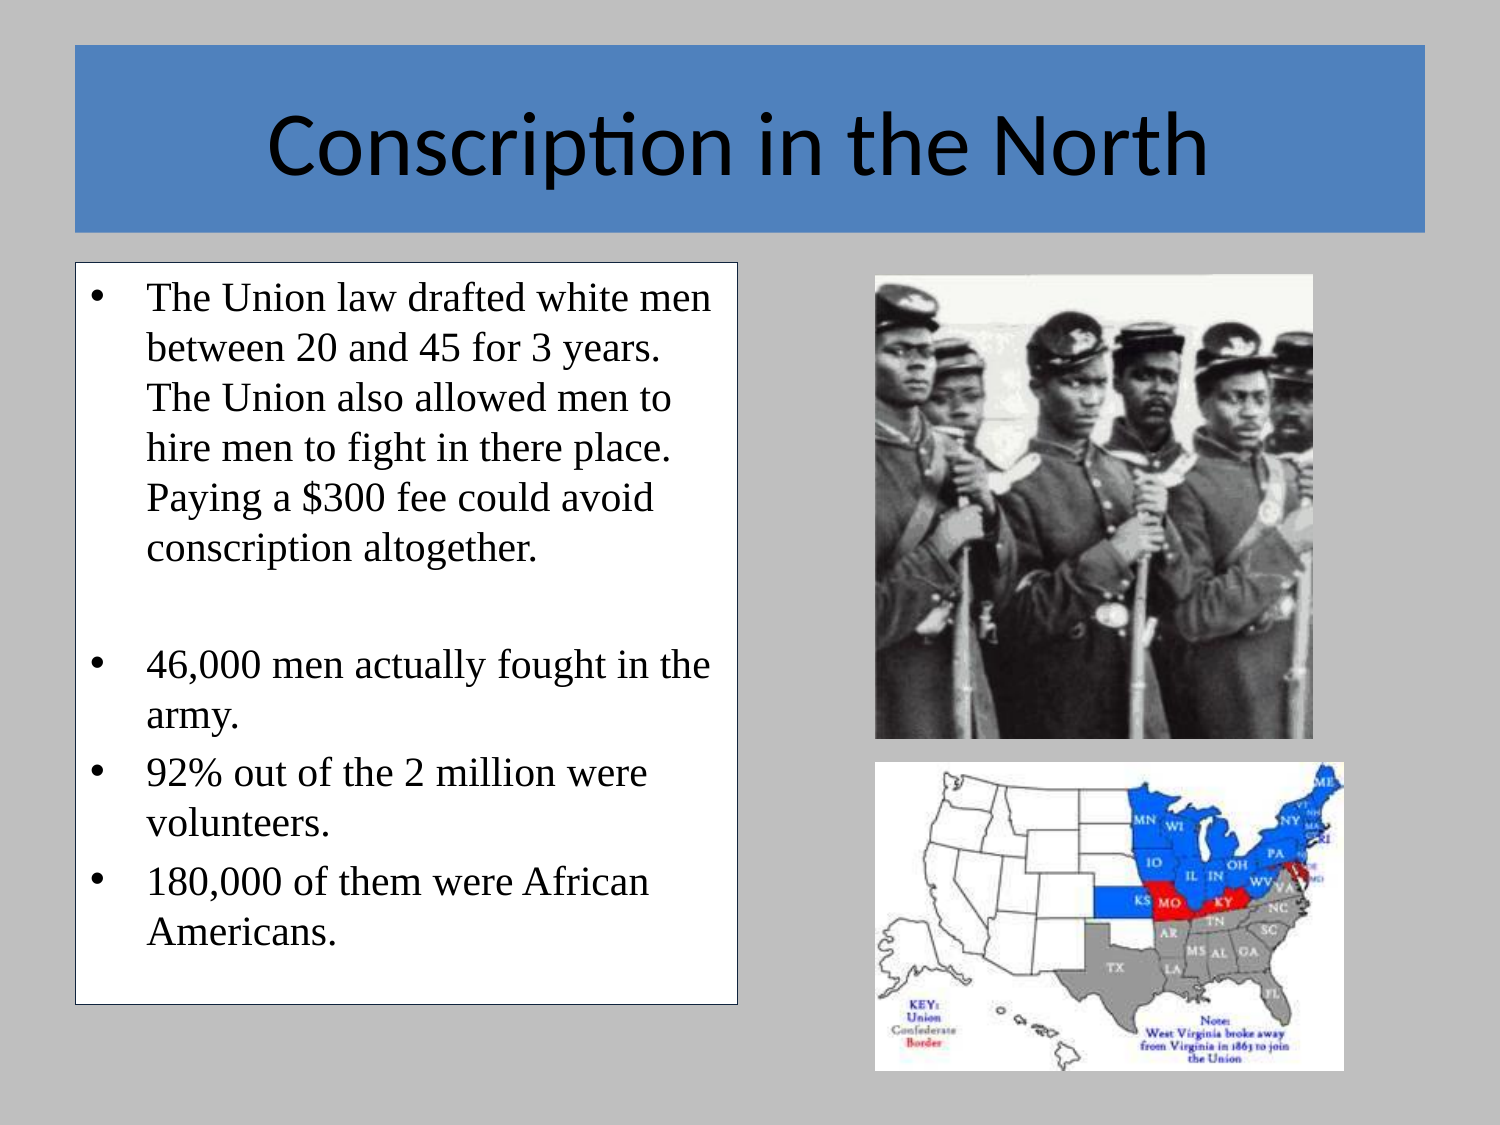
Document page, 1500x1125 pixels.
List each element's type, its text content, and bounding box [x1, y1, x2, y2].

picture [874, 762, 1344, 1071]
title Conscription in the North [75, 45, 1425, 233]
list The Union law drafted white men between 20 and 45 for 3 years. The Union also allowed men to hire men to fight in there place. Paying a $300 fee could avoid conscription altogether. 46,000 men actually fought in the army. 92% out of the 2 million were volunteers. 180,000 of them were African Americans. [75, 262, 738, 1005]
picture [874, 274, 1313, 740]
